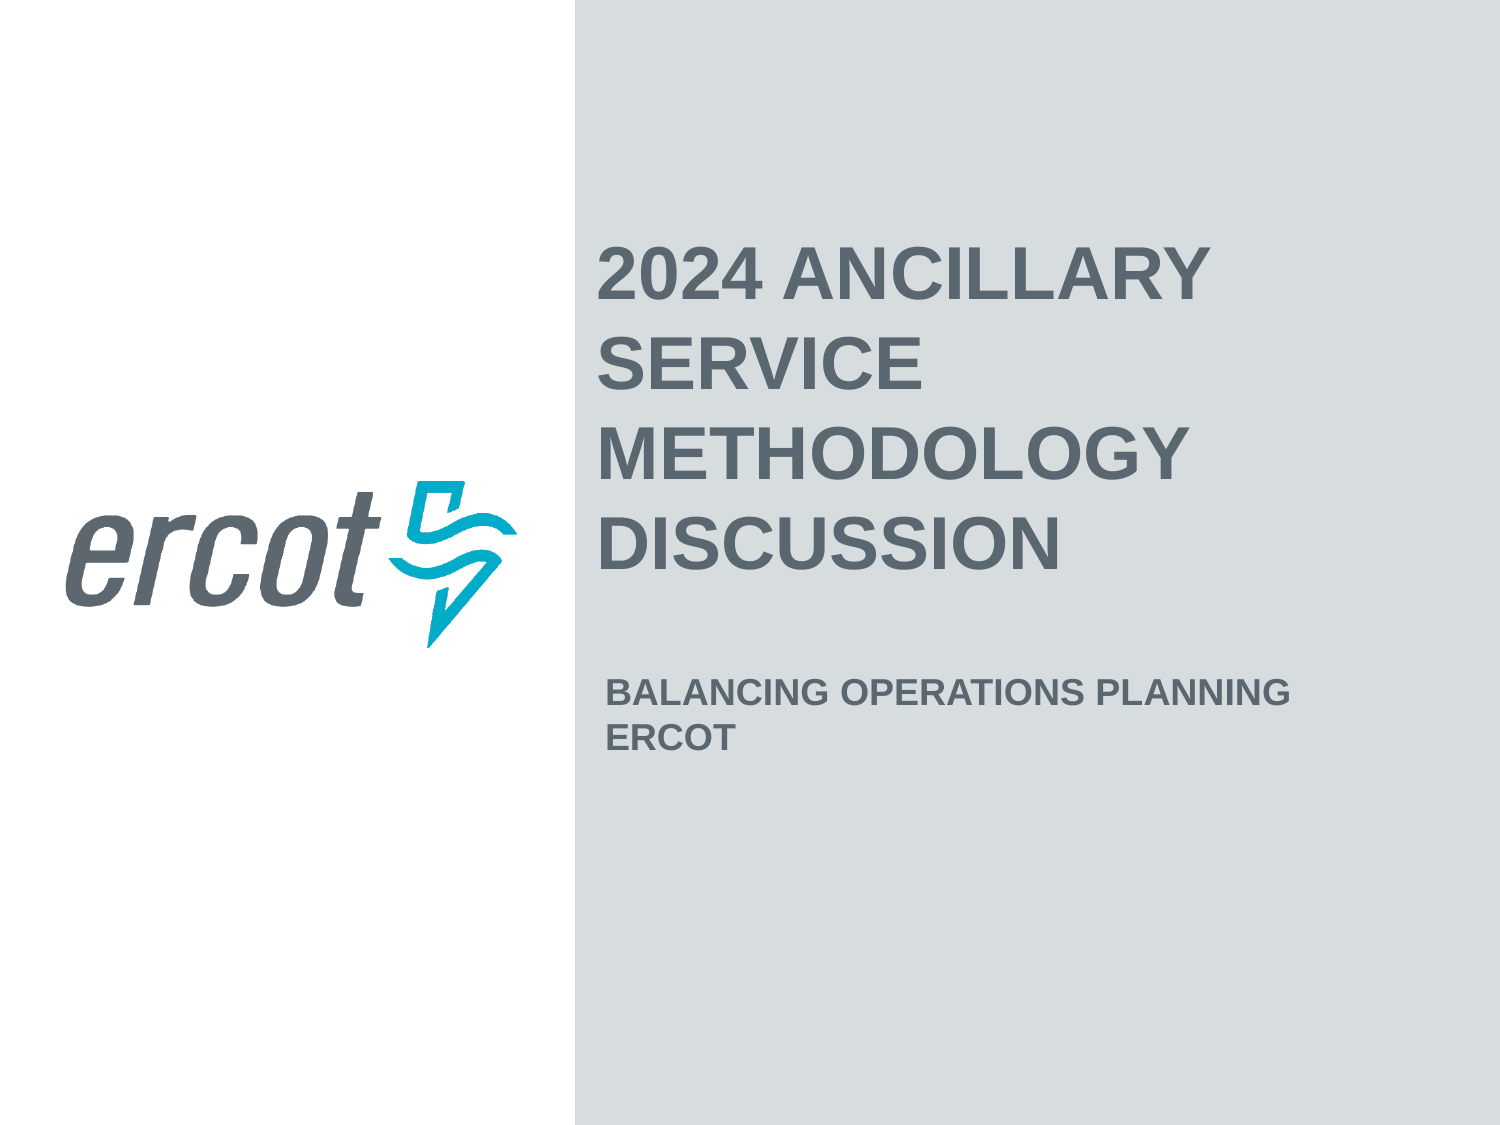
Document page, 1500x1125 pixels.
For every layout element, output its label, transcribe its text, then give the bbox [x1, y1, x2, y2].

picture [56, 471, 525, 654]
list Balancing Operations Planning ERCOT [590, 660, 1323, 768]
list 2024 Ancillary Service Methodology Discussion [581, 217, 1488, 596]
